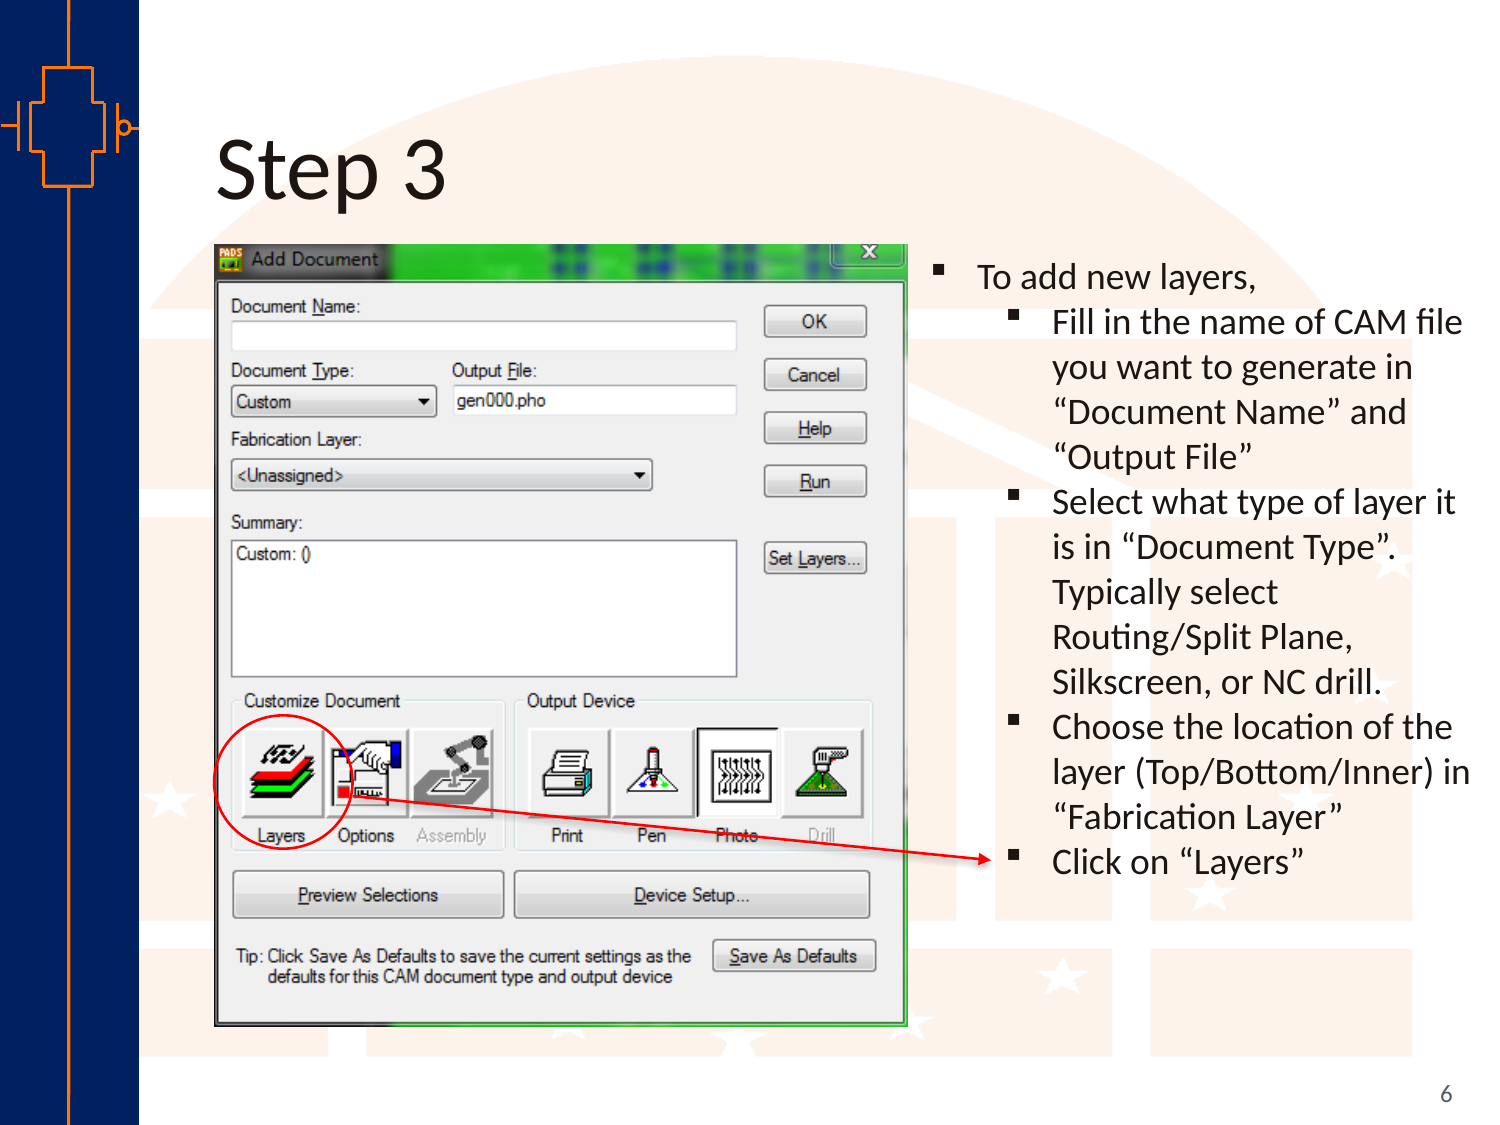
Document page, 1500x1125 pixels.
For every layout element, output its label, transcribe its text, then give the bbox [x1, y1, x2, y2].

picture [213, 244, 909, 1027]
text_box To add new layers, Fill in the name of CAM file you want to generate in “Document Name” and “Output File” Select what type of layer it is in “Document Type”. Typically select Routing/Split Plane, Silkscreen, or NC drill. Choose the location of the layer (Top/Bottom/Inner) in “Fabrication Layer” Click on “Layers” [915, 244, 1488, 890]
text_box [352, 795, 992, 861]
slide_number 6 [1425, 1062, 1488, 1123]
title Step 3 [200, 37, 1388, 225]
